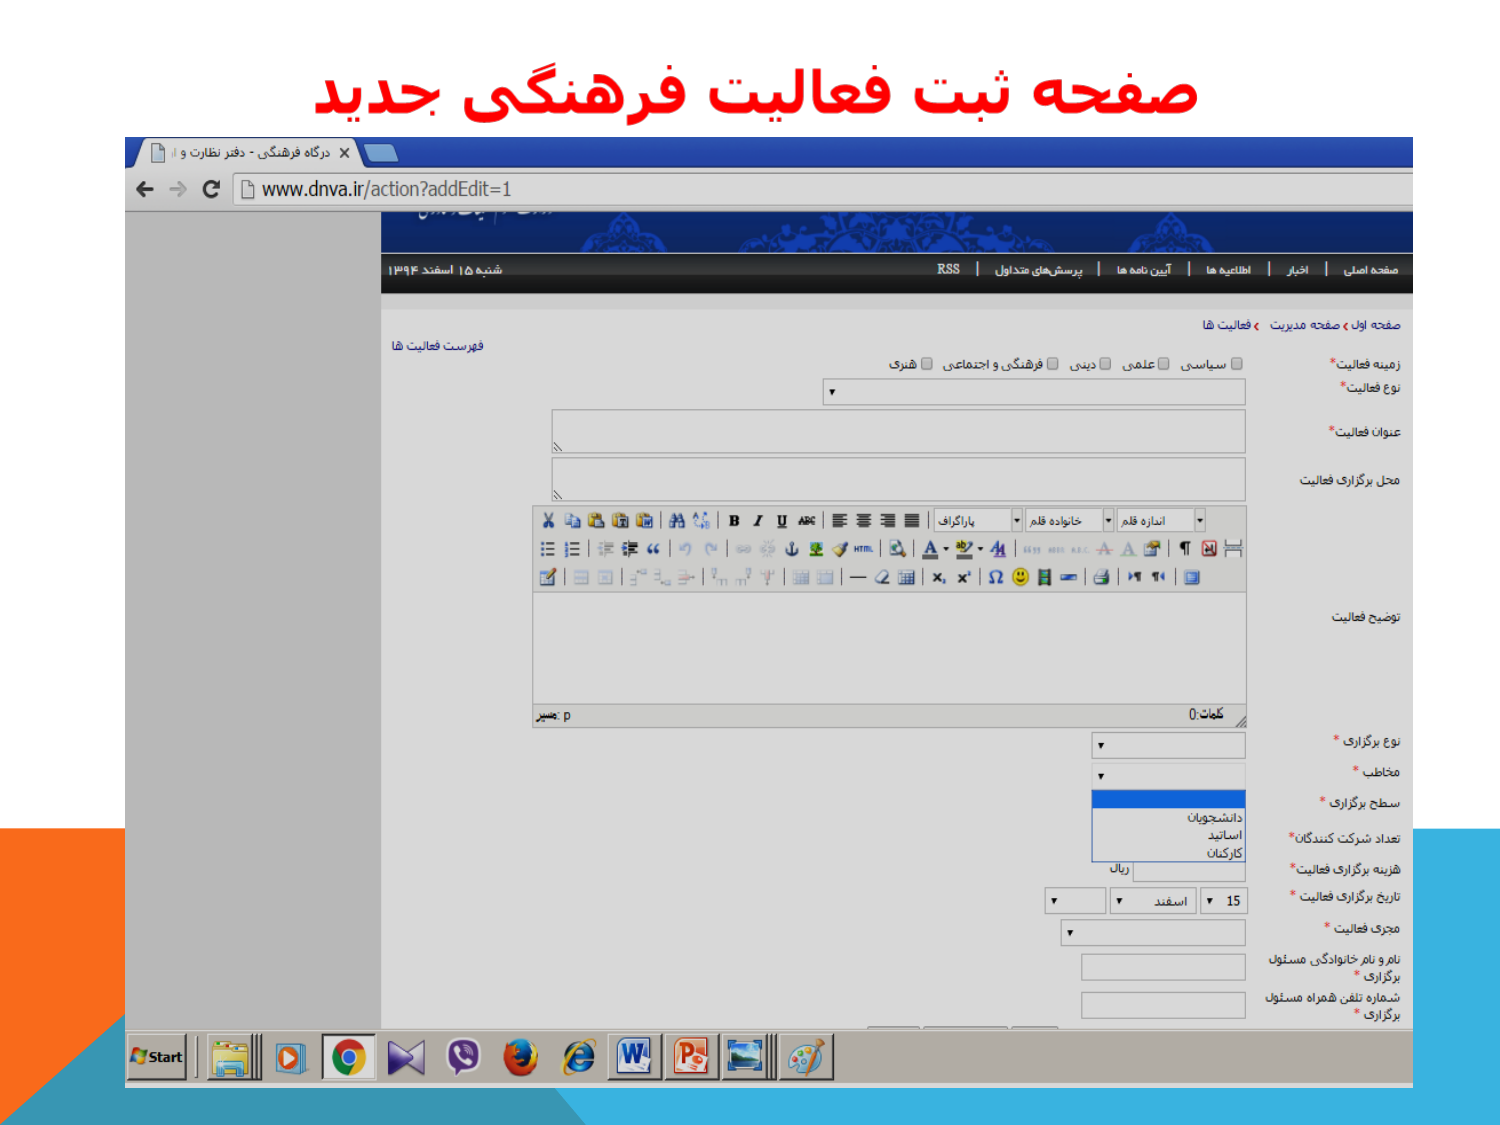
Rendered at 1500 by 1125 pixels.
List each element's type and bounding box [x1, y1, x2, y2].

list [124, 137, 1413, 1088]
picture [141, 37, 1376, 161]
